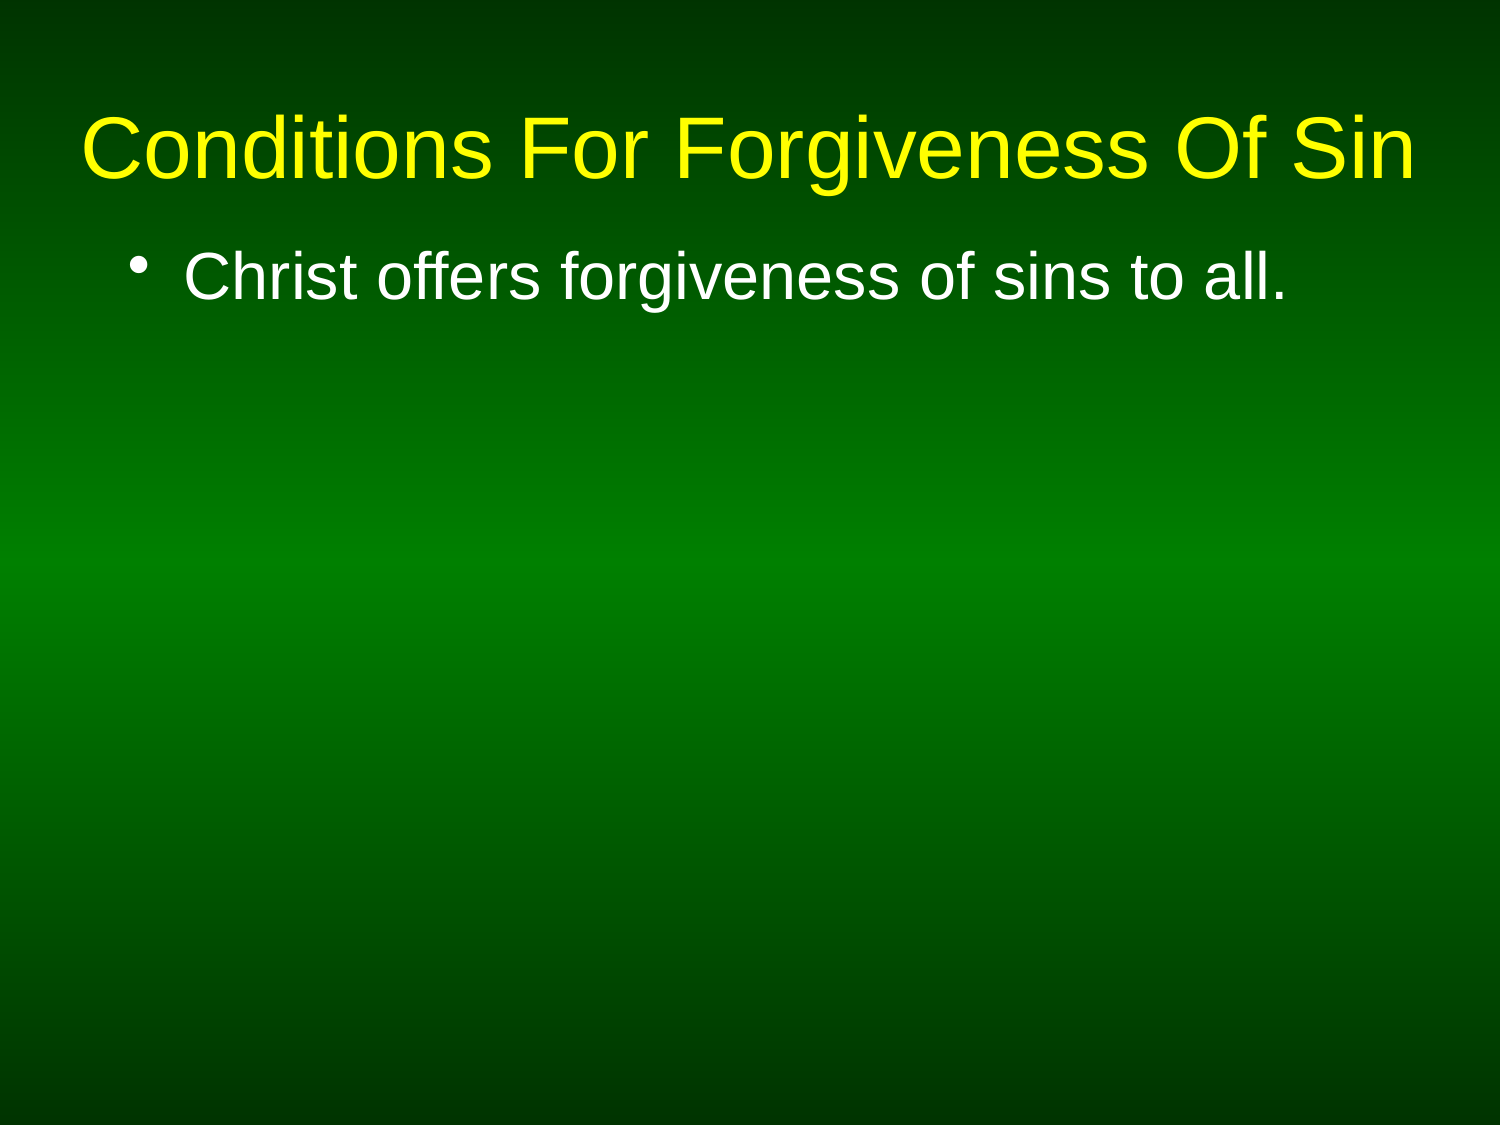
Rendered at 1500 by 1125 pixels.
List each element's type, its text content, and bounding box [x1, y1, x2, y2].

list Christ offers forgiveness of sins to all. [112, 224, 1463, 1125]
title Conditions For Forgiveness Of Sin [37, 50, 1463, 238]
